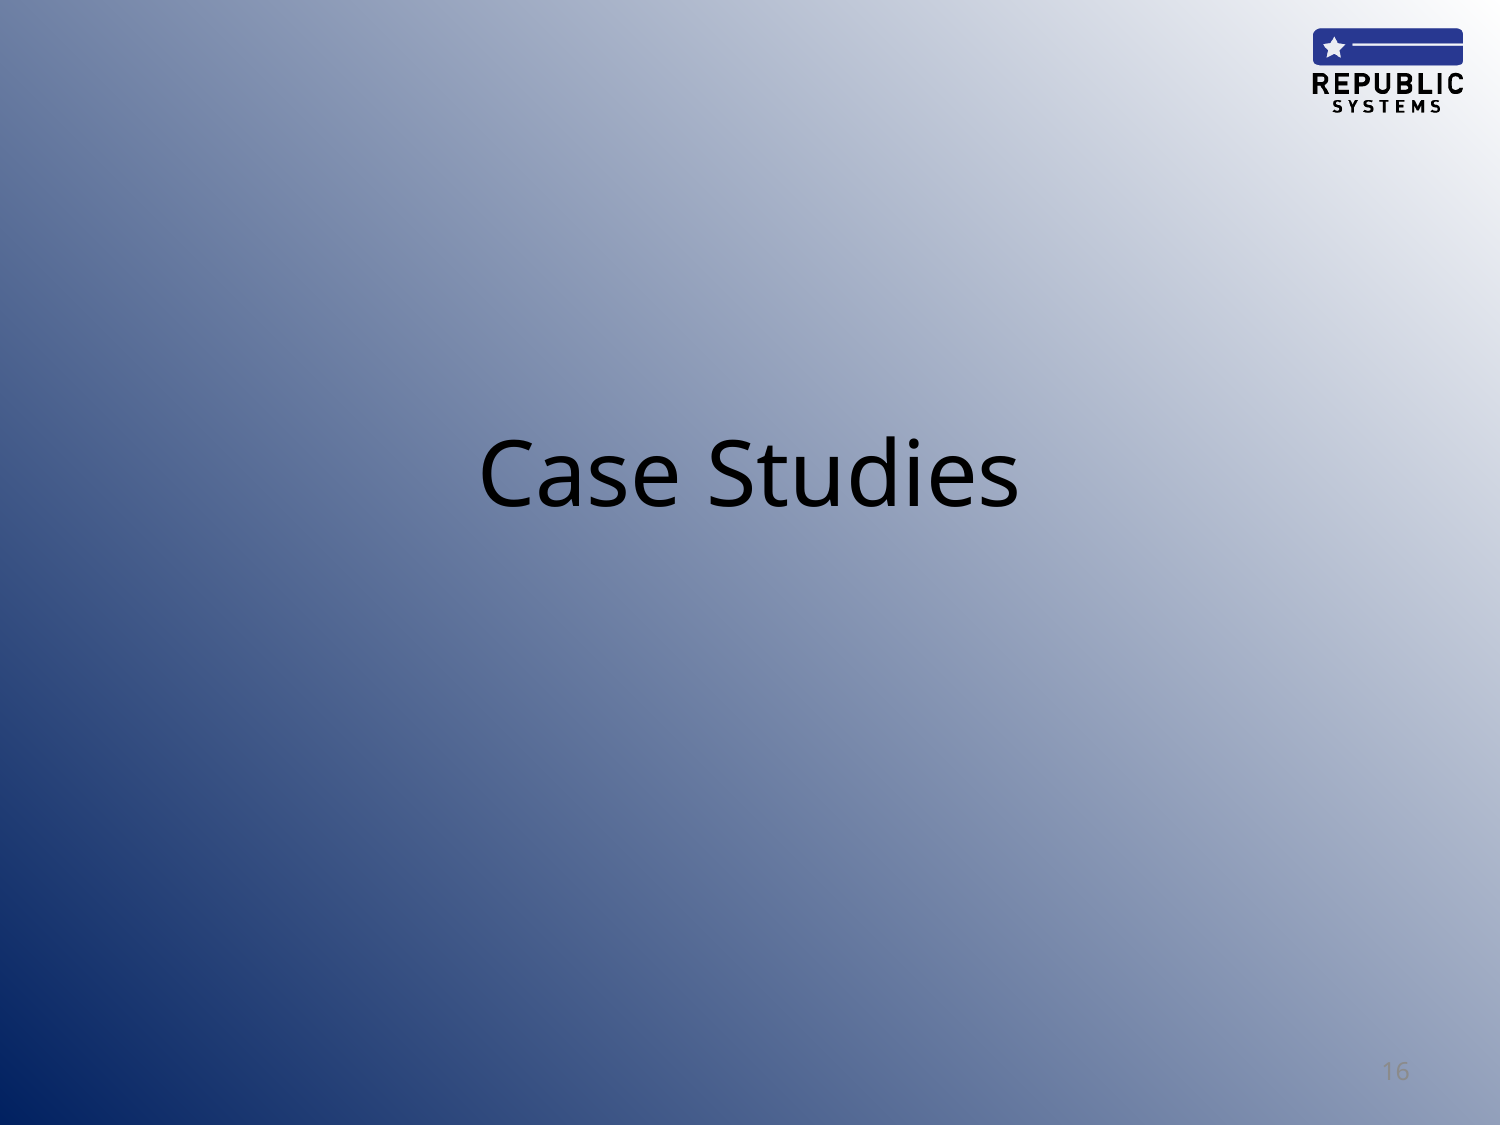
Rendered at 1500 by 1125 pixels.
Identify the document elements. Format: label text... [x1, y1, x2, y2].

picture [1312, 28, 1463, 113]
title Case Studies [112, 349, 1388, 591]
slide_number 16 [1074, 1042, 1425, 1103]
